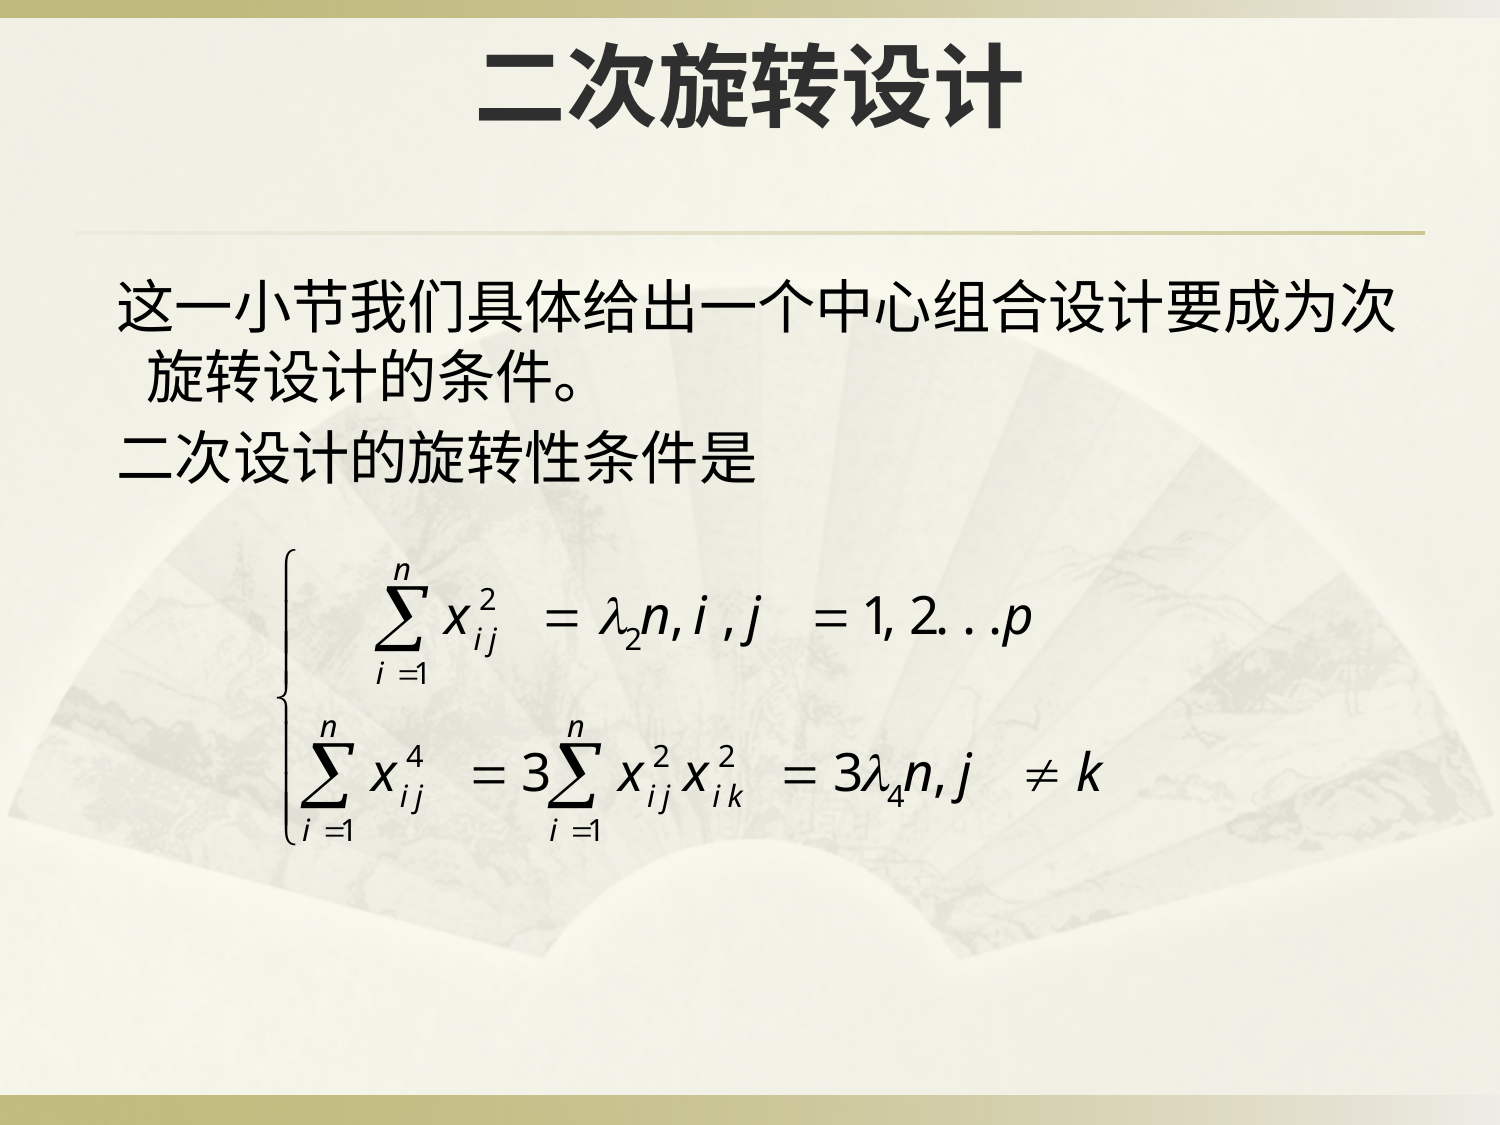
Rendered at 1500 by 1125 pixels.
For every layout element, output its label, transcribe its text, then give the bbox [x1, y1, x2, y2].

title 二次旋转设计 [75, 45, 1425, 233]
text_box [265, 538, 1119, 858]
list 这一小节我们具体给出一个中心组合设计要成为次旋转设计的条件。 二次设计的旋转性条件是 [75, 262, 1425, 1032]
